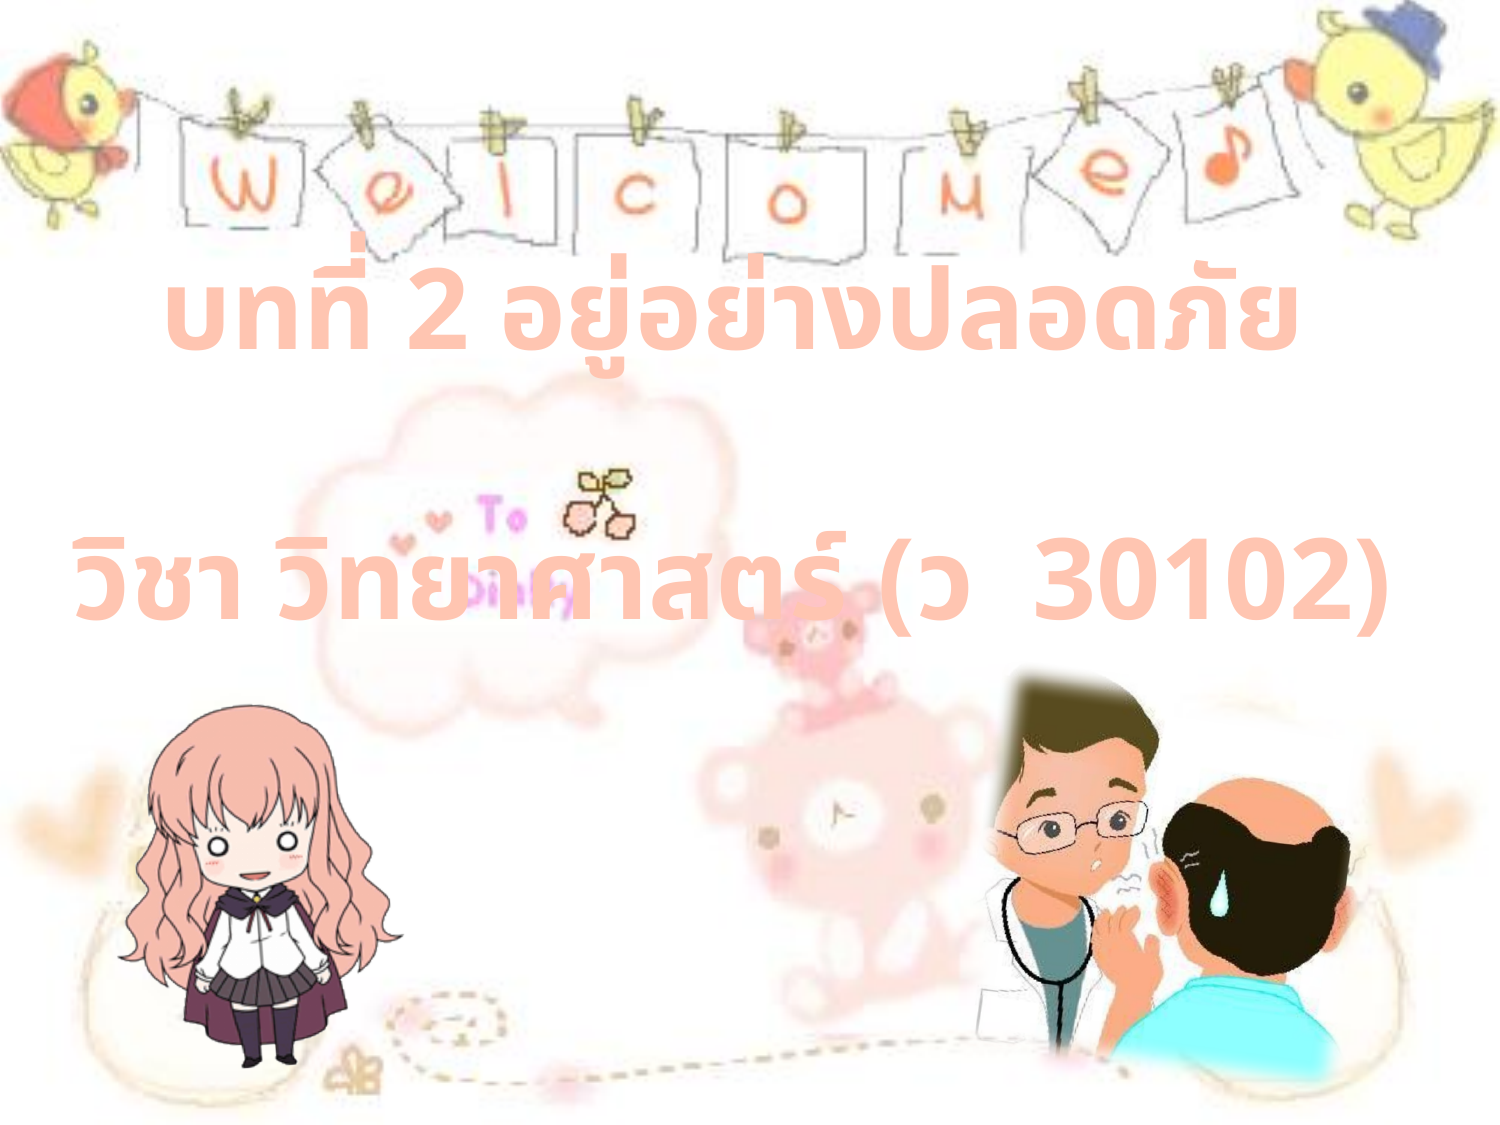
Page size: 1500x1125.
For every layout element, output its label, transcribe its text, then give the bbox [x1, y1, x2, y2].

title บทที่ 2 อยู่อย่างปลอดภัย วิชา วิทยาศาสตร์ (ว 30102) [46, 140, 1418, 762]
picture [0, 0, 1500, 1125]
